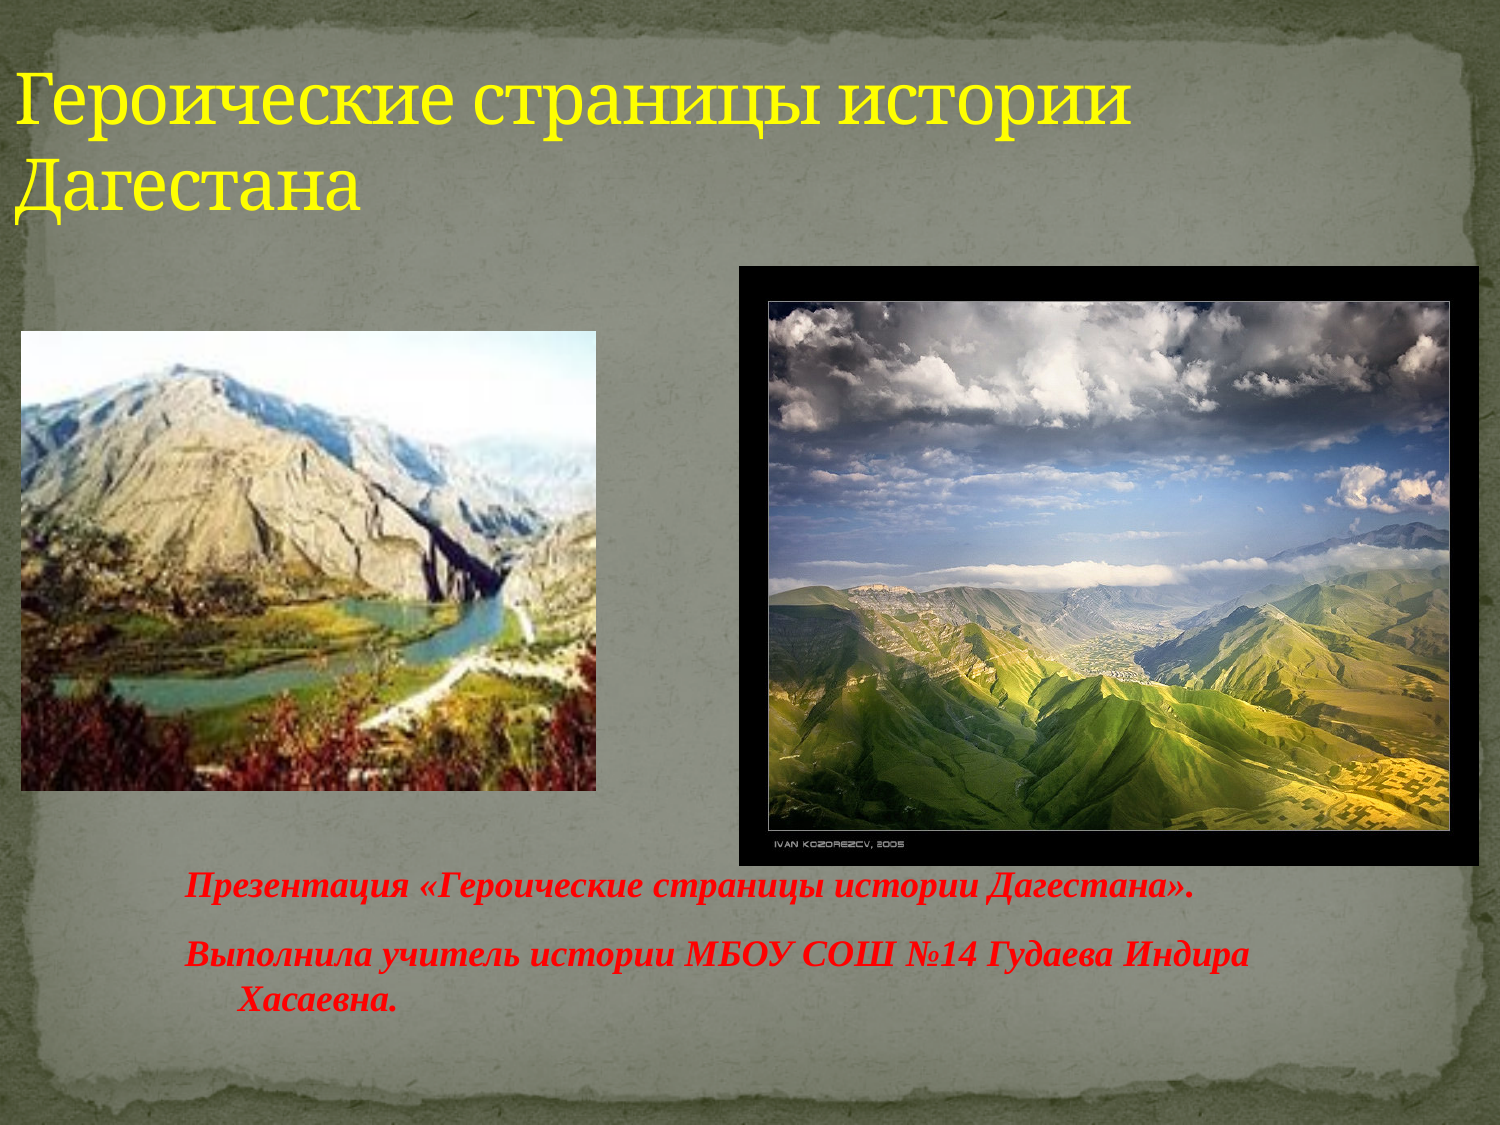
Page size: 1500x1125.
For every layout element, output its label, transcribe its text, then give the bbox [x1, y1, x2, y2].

title Героические страницы истории Дагестана [0, 44, 1350, 233]
picture [739, 266, 1479, 866]
text_box Презентация «Героические страницы истории Дагестана». Выполнила учитель истории МБОУ СОШ №14 Гудаева Индира Хасаевна. [152, 852, 1336, 1027]
picture [21, 331, 596, 791]
